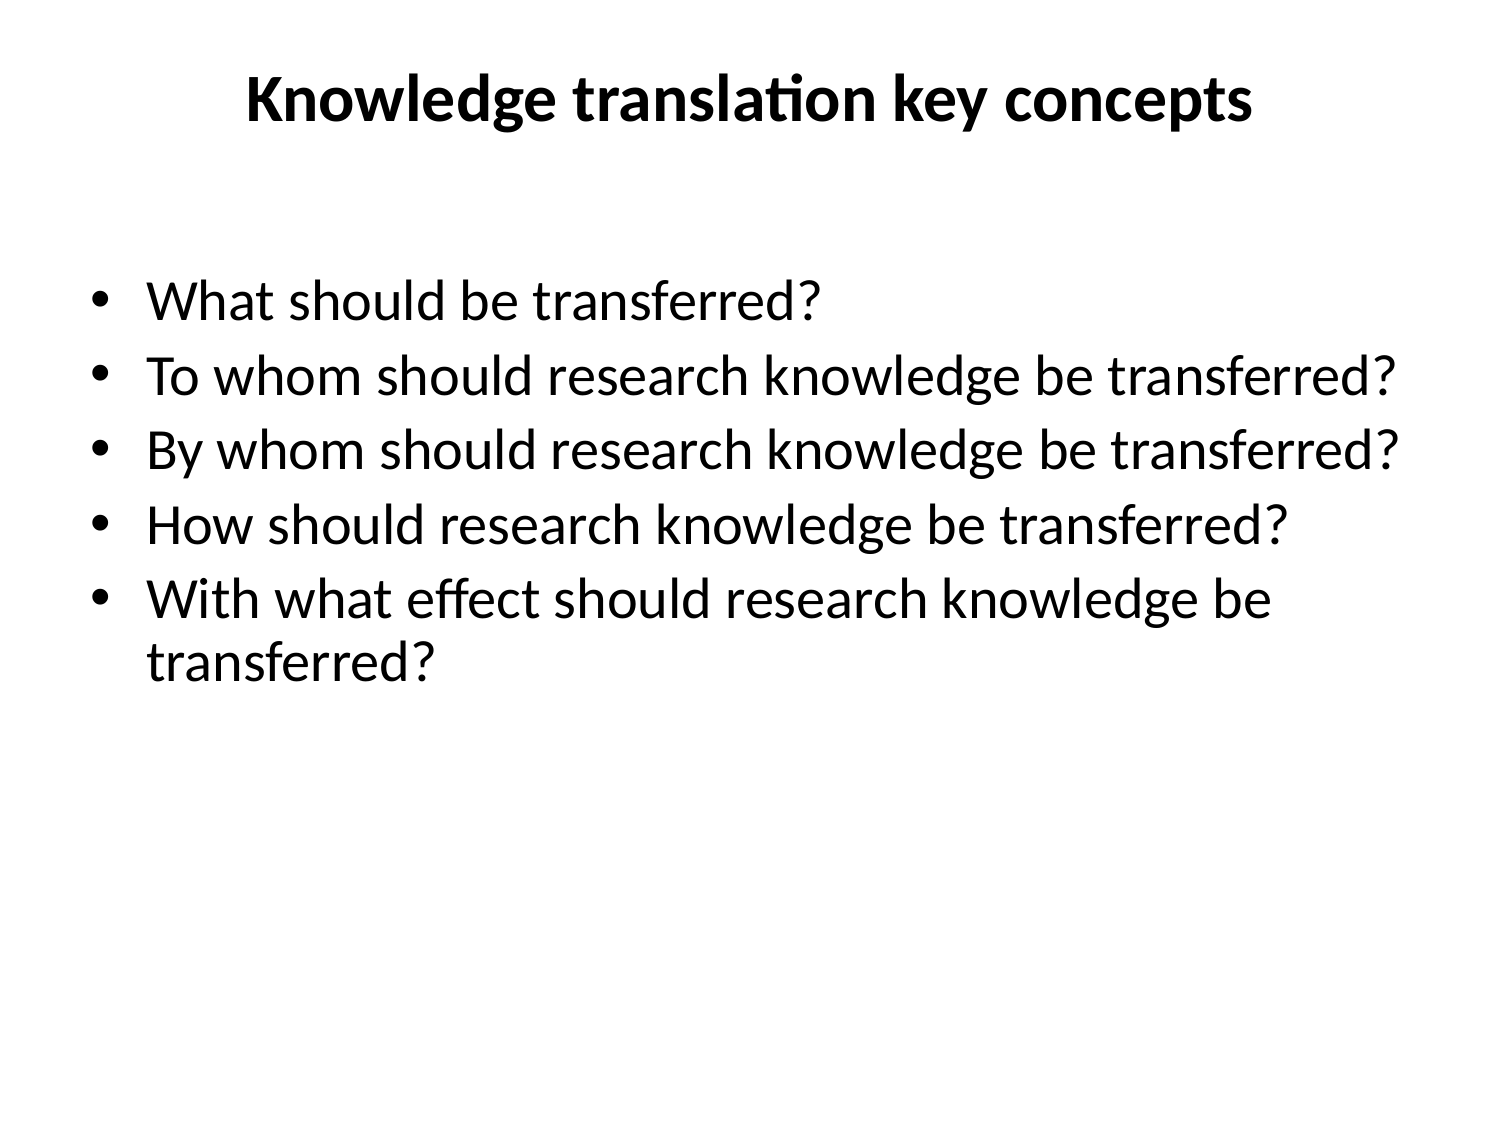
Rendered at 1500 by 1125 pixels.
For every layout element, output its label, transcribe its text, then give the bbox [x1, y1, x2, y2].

list What should be transferred? To whom should research knowledge be transferred? By whom should research knowledge be transferred? How should research knowledge be transferred? With what effect should research knowledge be transferred? [75, 262, 1425, 1005]
title Knowledge translation key concepts [75, 45, 1425, 233]
